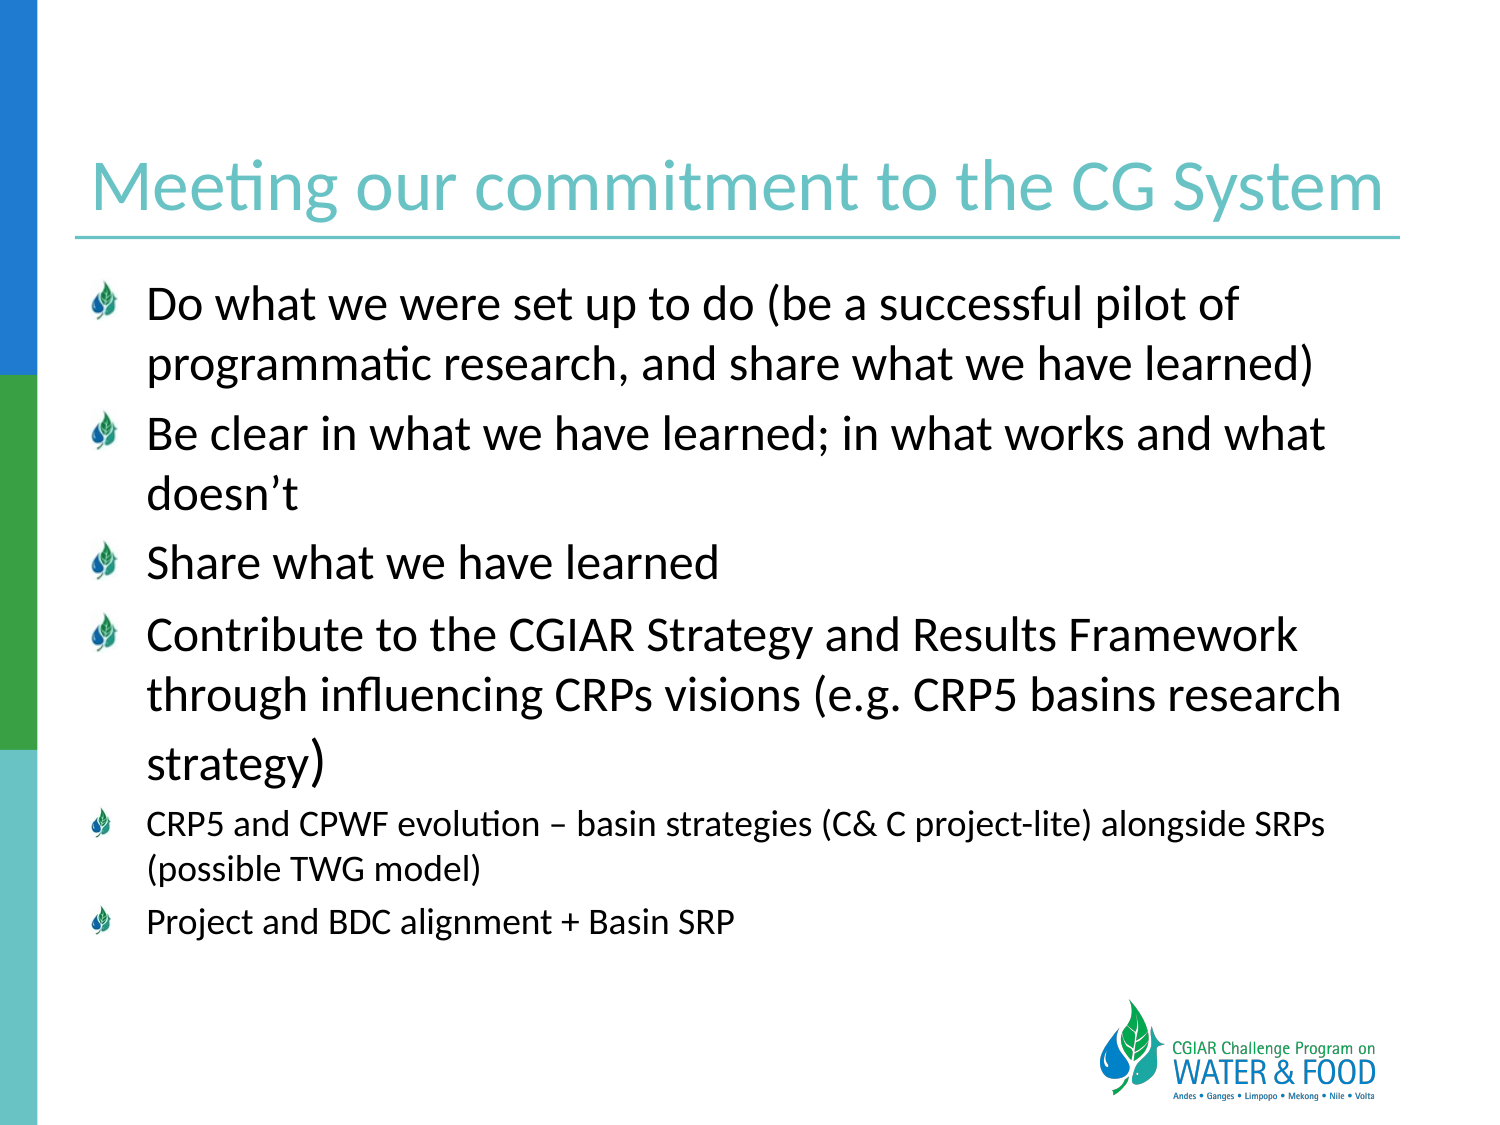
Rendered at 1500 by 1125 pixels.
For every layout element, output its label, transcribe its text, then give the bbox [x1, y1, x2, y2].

picture [1362, 1062, 1372, 1081]
picture [90, 278, 118, 321]
picture [90, 903, 111, 935]
picture [90, 408, 118, 451]
picture [90, 538, 118, 581]
picture [90, 805, 111, 838]
picture [1100, 1006, 1375, 1101]
list Do what we were set up to do (be a successful pilot of programmatic research, and share what we have learned) Be clear in what we have learned; in what works and what doesn’t Share what we have learned Contribute to the CGIAR Strategy and Results Framework through influencing CRPs visions (e.g. CRP5 basins research strategy) CRP5 and CPWF evolution – basin strategies (C& C project-lite) alongside SRPs (possible TWG model) Project and BDC alignment + Basin SRP [74, 262, 1426, 1006]
title Meeting our commitment to the CG System [74, 45, 1426, 233]
picture [90, 610, 118, 653]
